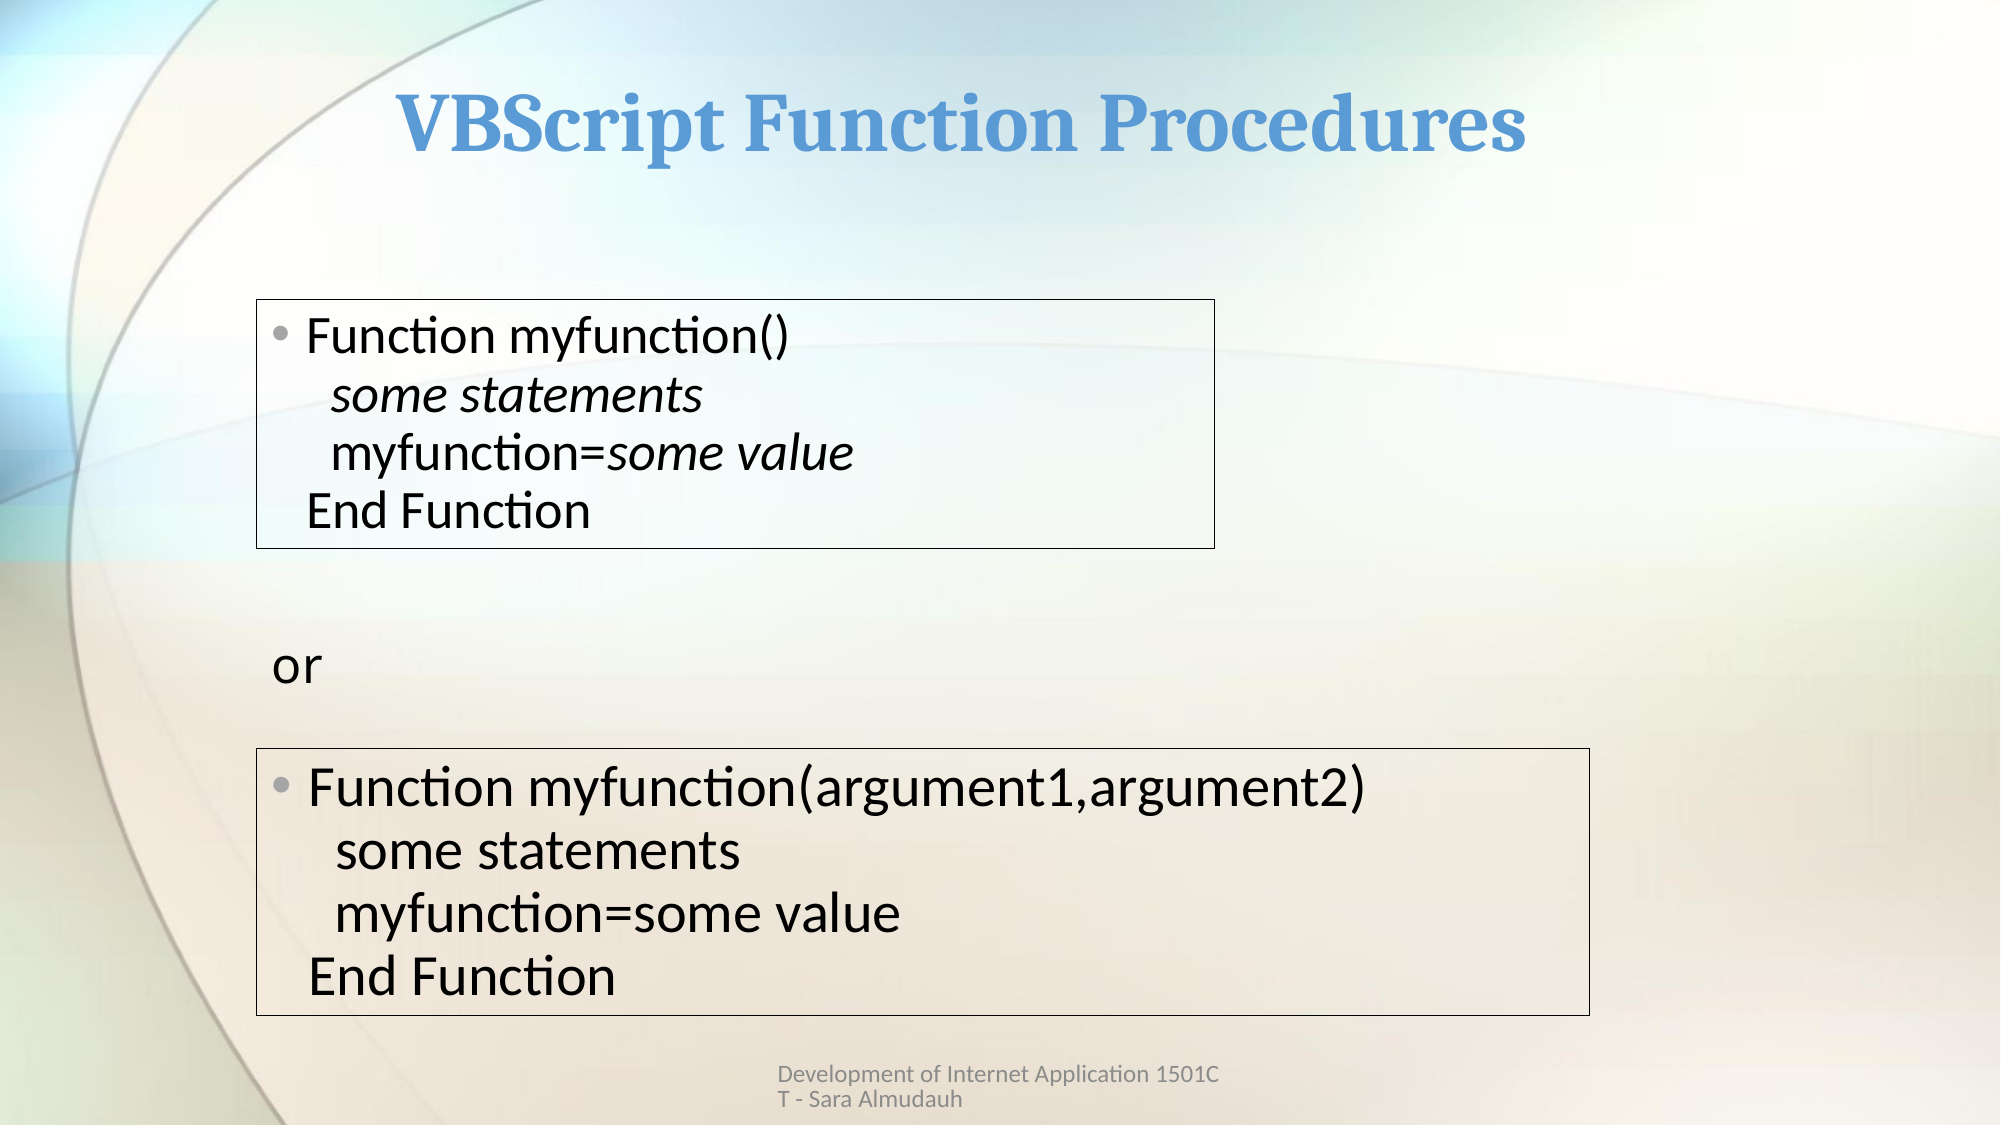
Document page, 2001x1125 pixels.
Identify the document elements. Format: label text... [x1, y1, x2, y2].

footer Development of Internet Application 1501CT - Sara Almudauh [762, 1042, 1238, 1103]
text_box or [257, 626, 338, 702]
list Function myfunction() some statements myfunction=some value End Function [256, 299, 1215, 549]
picture [0, 0, 2001, 1125]
title VBScript Function Procedures [381, 59, 1863, 278]
text_box Function myfunction(argument1,argument2) some statements myfunction=some value End Function [256, 748, 1590, 1016]
